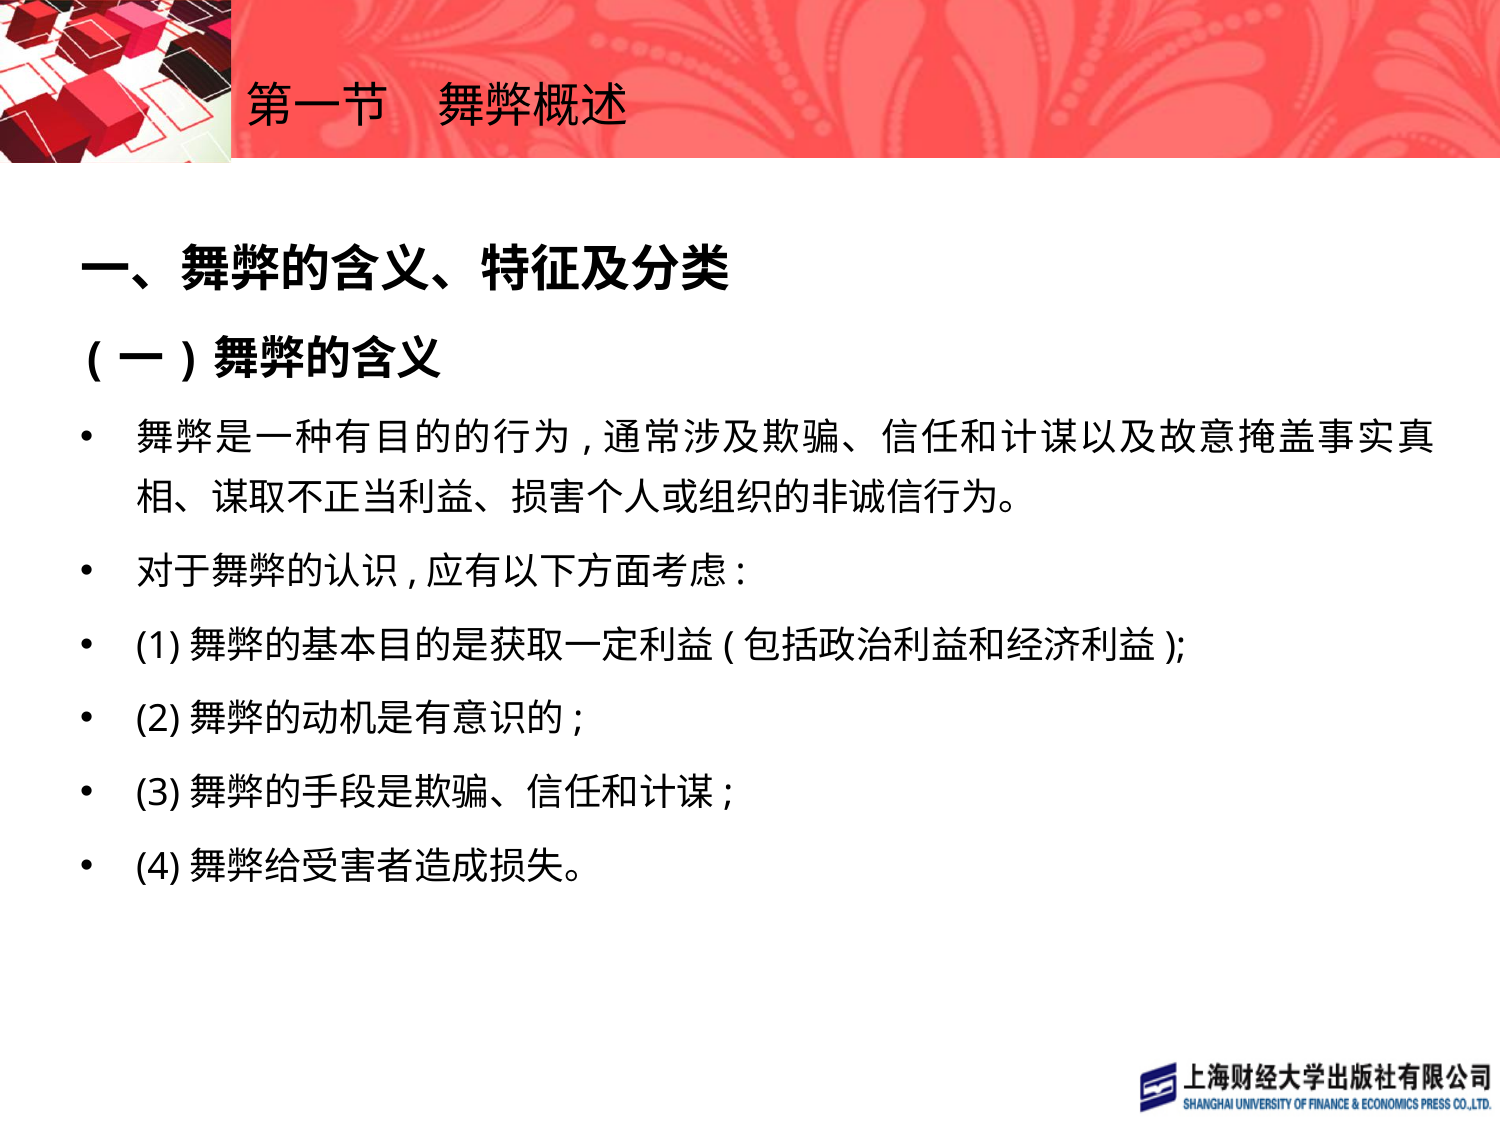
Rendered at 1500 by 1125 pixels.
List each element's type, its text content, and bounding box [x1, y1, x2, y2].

title 第一节 舞弊概述 [230, 45, 1461, 161]
picture [1139, 1058, 1495, 1118]
list 一、舞弊的含义、特征及分类 (一)舞弊的含义 舞弊是一种有目的的行为,通常涉及欺骗、信任和计谋以及故意掩盖事实真相、谋取不正当利益、损害个人或组织的非诚信行为。 对于舞弊的认识,应有以下方面考虑: (1)舞弊的基本目的是获取一定利益(包括政治利益和经济利益); (2)舞弊的动机是有意识的; (3)舞弊的手段是欺骗、信任和计谋; (4)舞弊给受害者造成损失。 [65, 208, 1451, 1047]
